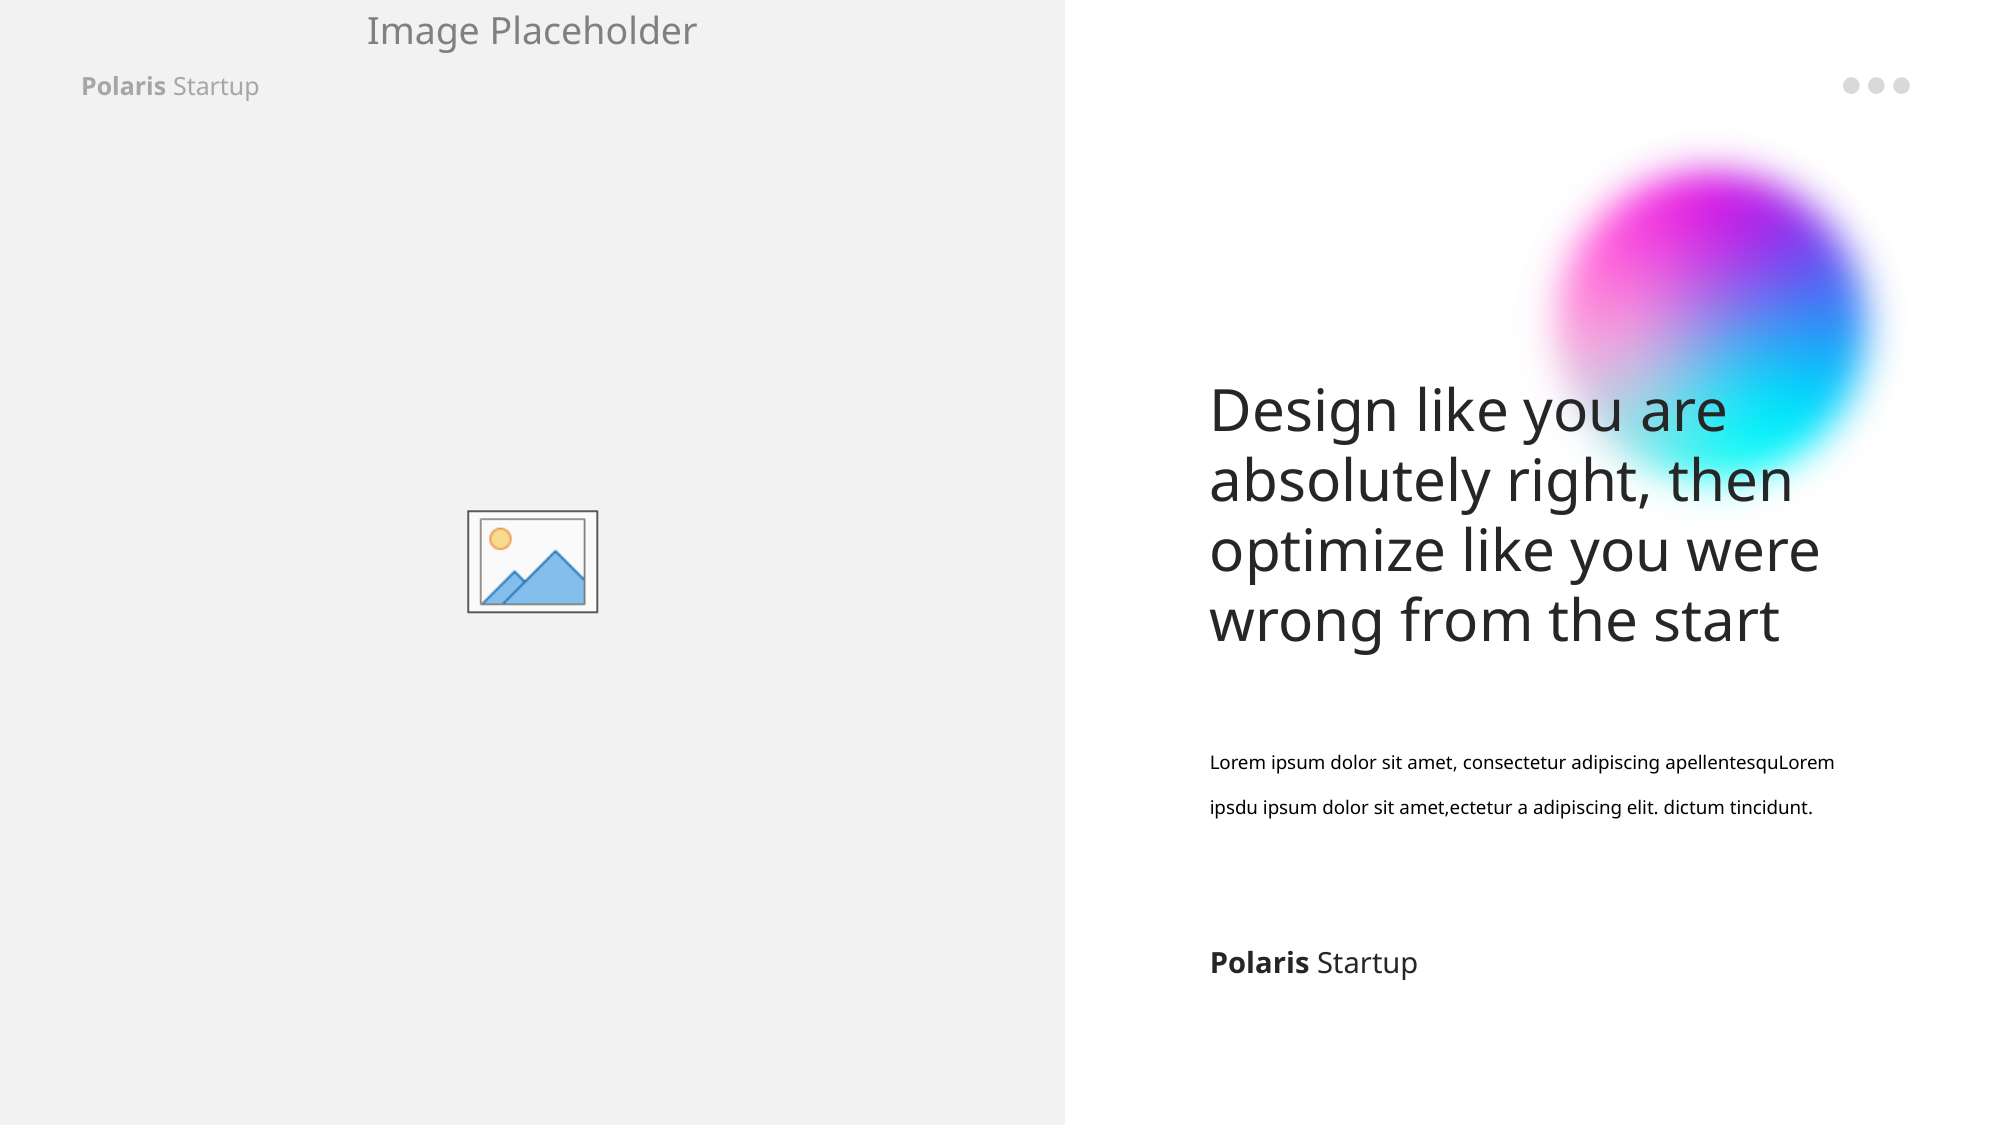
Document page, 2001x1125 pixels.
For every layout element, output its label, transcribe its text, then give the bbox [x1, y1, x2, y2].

picture [1423, 38, 2001, 532]
text_box Polaris Startup [1195, 936, 1860, 987]
text_box Lorem ipsum dolor sit amet, consectetur adipiscing apellentesquLorem ipsdu ipsum dolor sit amet,ectetur a adipiscing elit. dictum tincidunt. [1195, 721, 1852, 826]
text_box Design like you are absolutely right, then optimize like you were wrong from the start [1195, 365, 1852, 661]
picture [0, 0, 1066, 1125]
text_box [1842, 77, 1910, 94]
